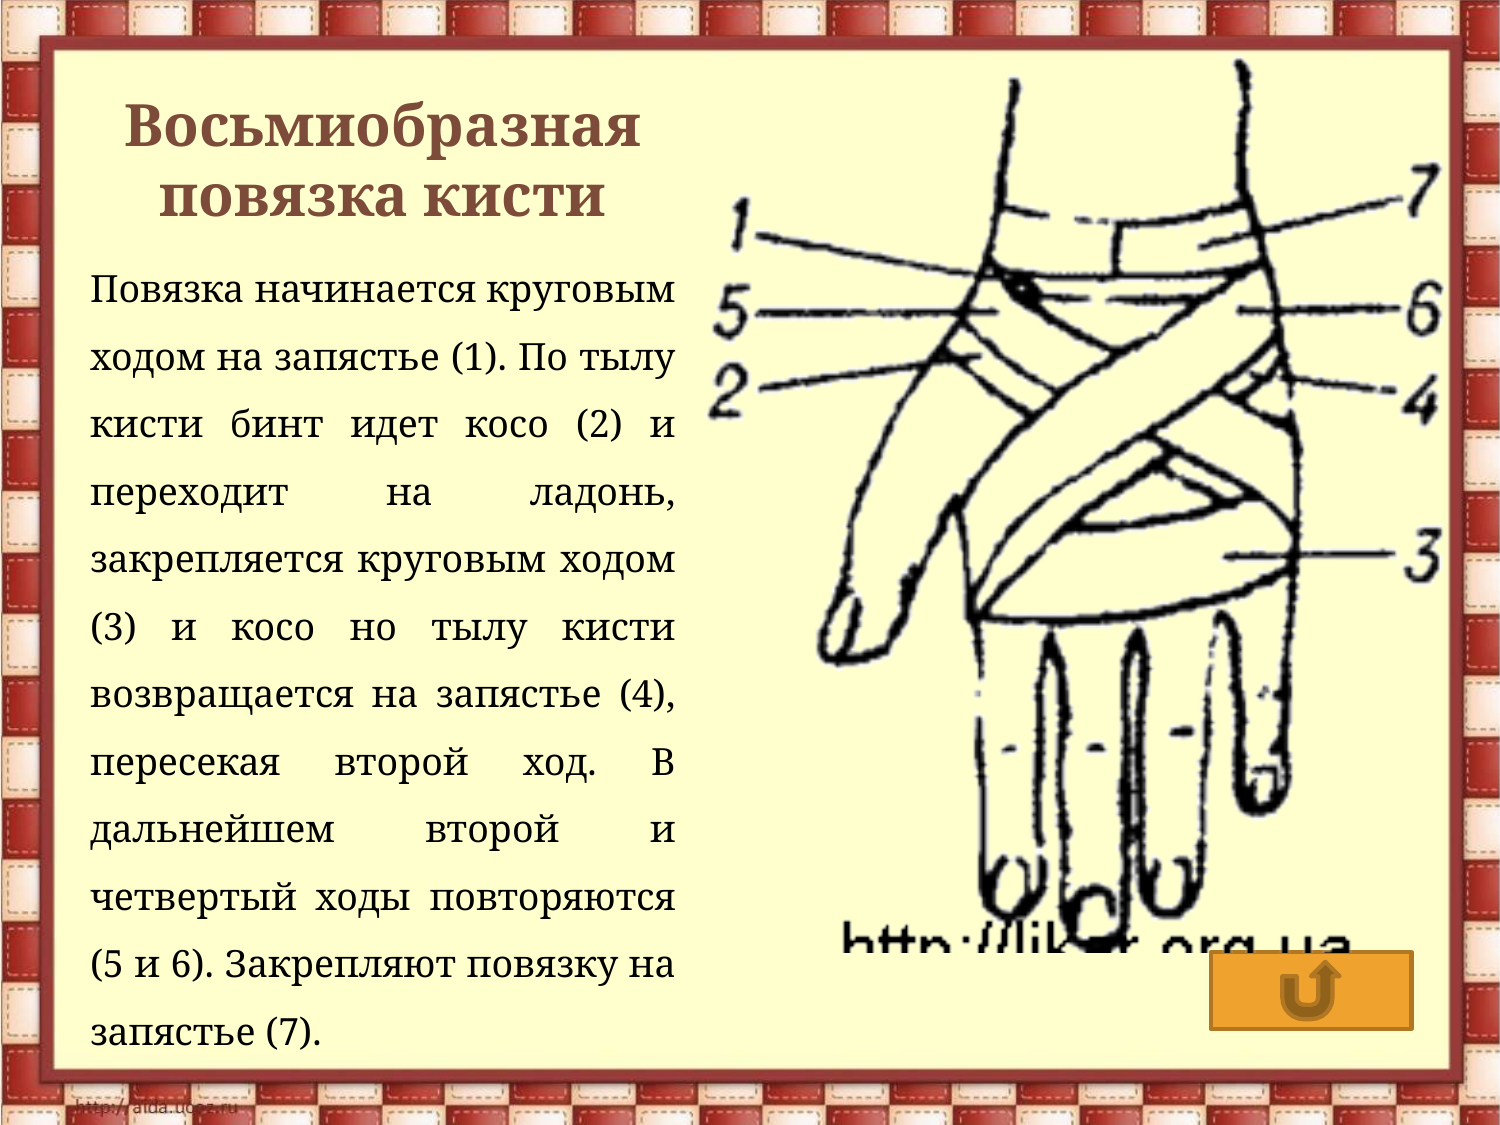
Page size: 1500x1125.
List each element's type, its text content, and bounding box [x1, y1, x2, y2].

list Повязка начинается круговым ходом на запястье (1). По тылу кисти бинт идет косо (2) и переходит на ладонь, закрепляется круговым ходом (3) и косо но тылу кисти возвращается на запястье (4), пересекая второй ход. В дальнейшем второй и четвертый ходы повторяются (5 и 6). Закрепляют повязку на запястье (7). [74, 235, 692, 1059]
picture [0, 0, 1500, 1125]
title Восьмиобразная повязка кисти [74, 44, 692, 235]
text_box [1209, 960, 1414, 1031]
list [702, 11, 1448, 953]
